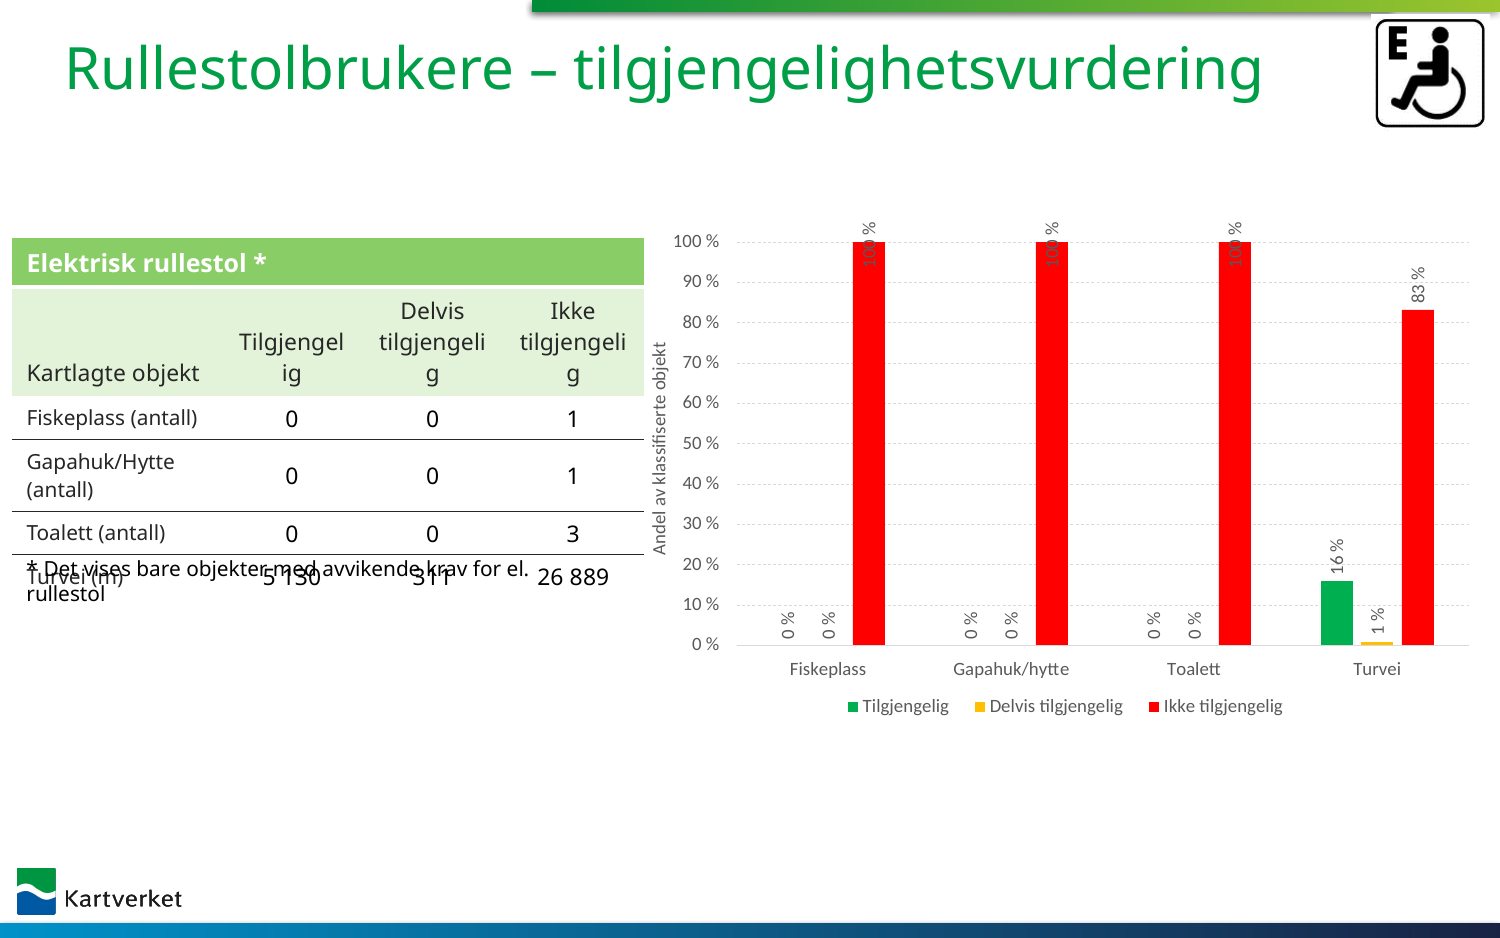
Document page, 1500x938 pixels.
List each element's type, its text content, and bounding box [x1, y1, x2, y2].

table_cell Delvis tilgjengelig [362, 289, 503, 396]
table_cell 0 [222, 440, 362, 511]
table_header Elektrisk rullestol * [12, 238, 638, 285]
table_cell Kartlagte objekt [12, 289, 222, 396]
table_cell Tilgjengelig [222, 289, 362, 396]
table_cell 3 [503, 512, 638, 554]
table_cell Toalett (antall) [12, 512, 222, 548]
picture [643, 218, 1481, 728]
text_box Rullestolbrukere – tilgjengelighetsvurdering [49, 12, 1372, 109]
table_cell 0 [362, 512, 503, 548]
table_cell Gapahuk/Hytte (antall) [12, 440, 222, 511]
table_cell 1 [503, 396, 638, 439]
table_cell 0 [362, 396, 503, 439]
table_cell Ikke tilgjengelig [503, 289, 638, 396]
table_cell 1 [503, 440, 638, 511]
table_cell 0 [222, 396, 362, 439]
table_cell Fiskeplass (antall) [12, 396, 222, 439]
table_cell 0 [362, 440, 503, 511]
table_cell 26 889 [597, 555, 638, 598]
table_cell 0 [222, 512, 362, 548]
text_box * Det vises bare objekter med avvikende krav for el. rullestol [11, 548, 597, 613]
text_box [1371, 13, 1491, 133]
